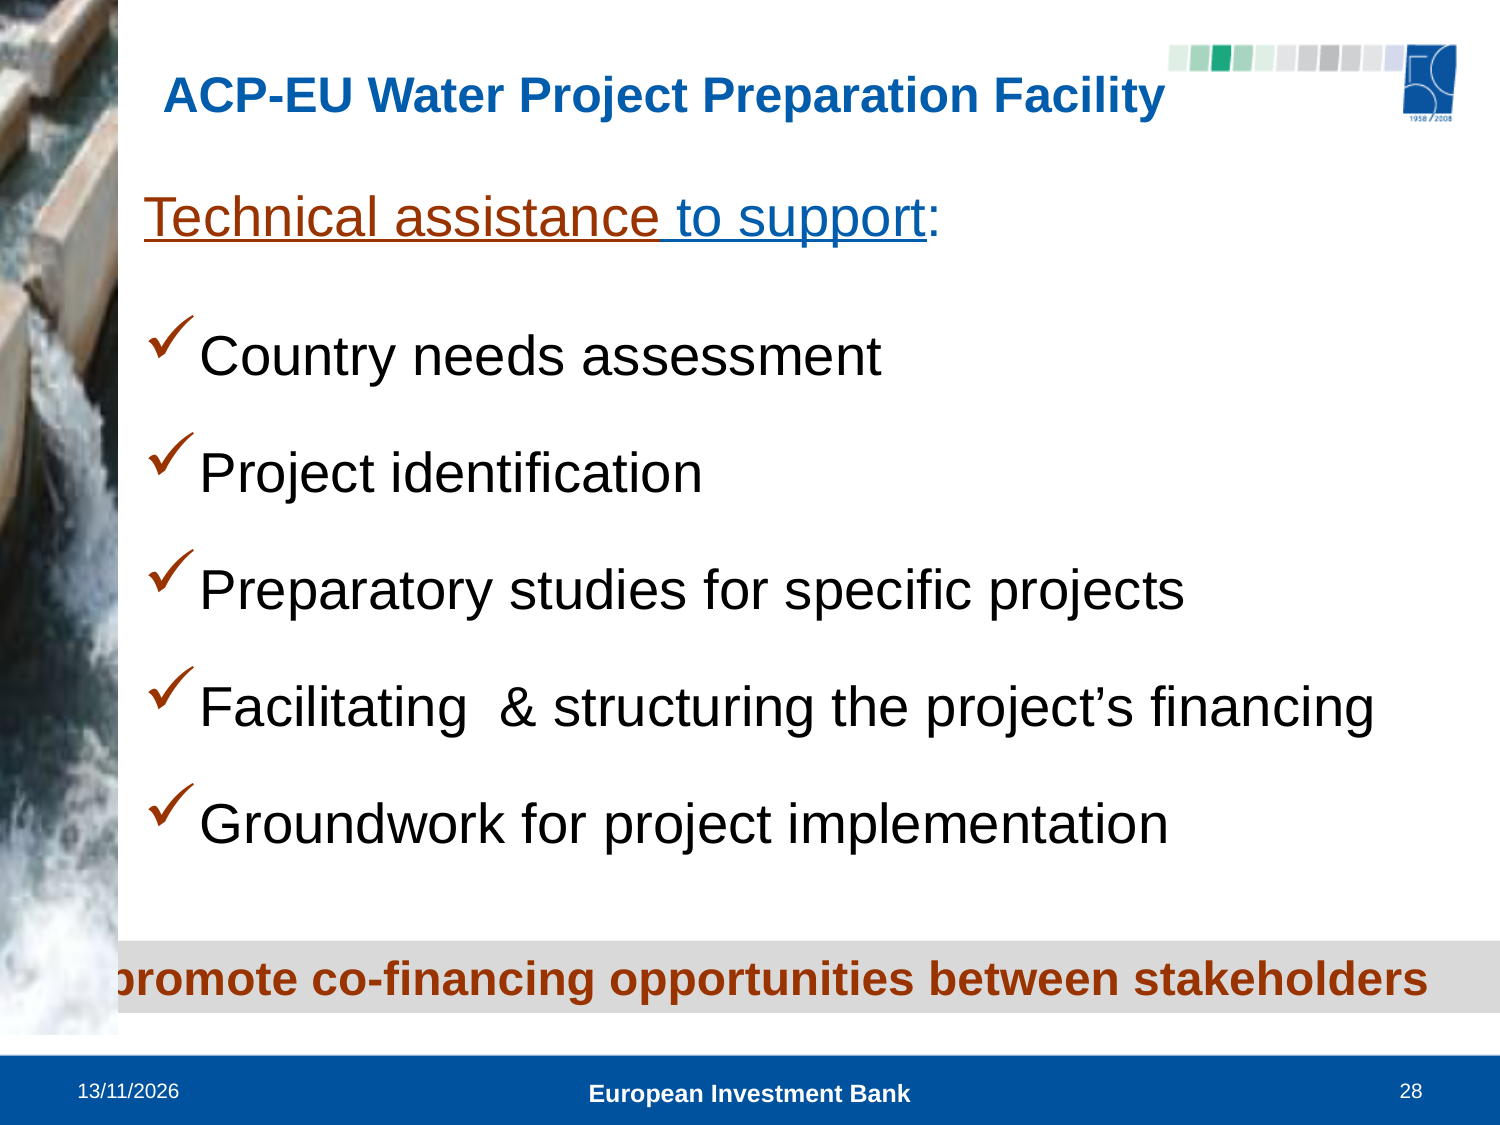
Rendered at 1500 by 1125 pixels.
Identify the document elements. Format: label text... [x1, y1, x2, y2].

text_box ACP-EU Water Project Preparation Facility [147, 42, 1329, 161]
title [170, 0, 1353, 119]
footer European Investment Bank [229, 1070, 1271, 1125]
picture [0, 0, 1500, 1125]
text_box promote co-financing opportunities between stakeholders [121, 940, 1500, 1013]
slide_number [62, 1070, 226, 1125]
text_box Technical assistance to support: Country needs assessment Project identification Preparatory studies for specific projects Facilitating & structuring the project’s financing Groundwork for project implementation [128, 172, 1500, 861]
slide_number 28 [1274, 1070, 1438, 1125]
